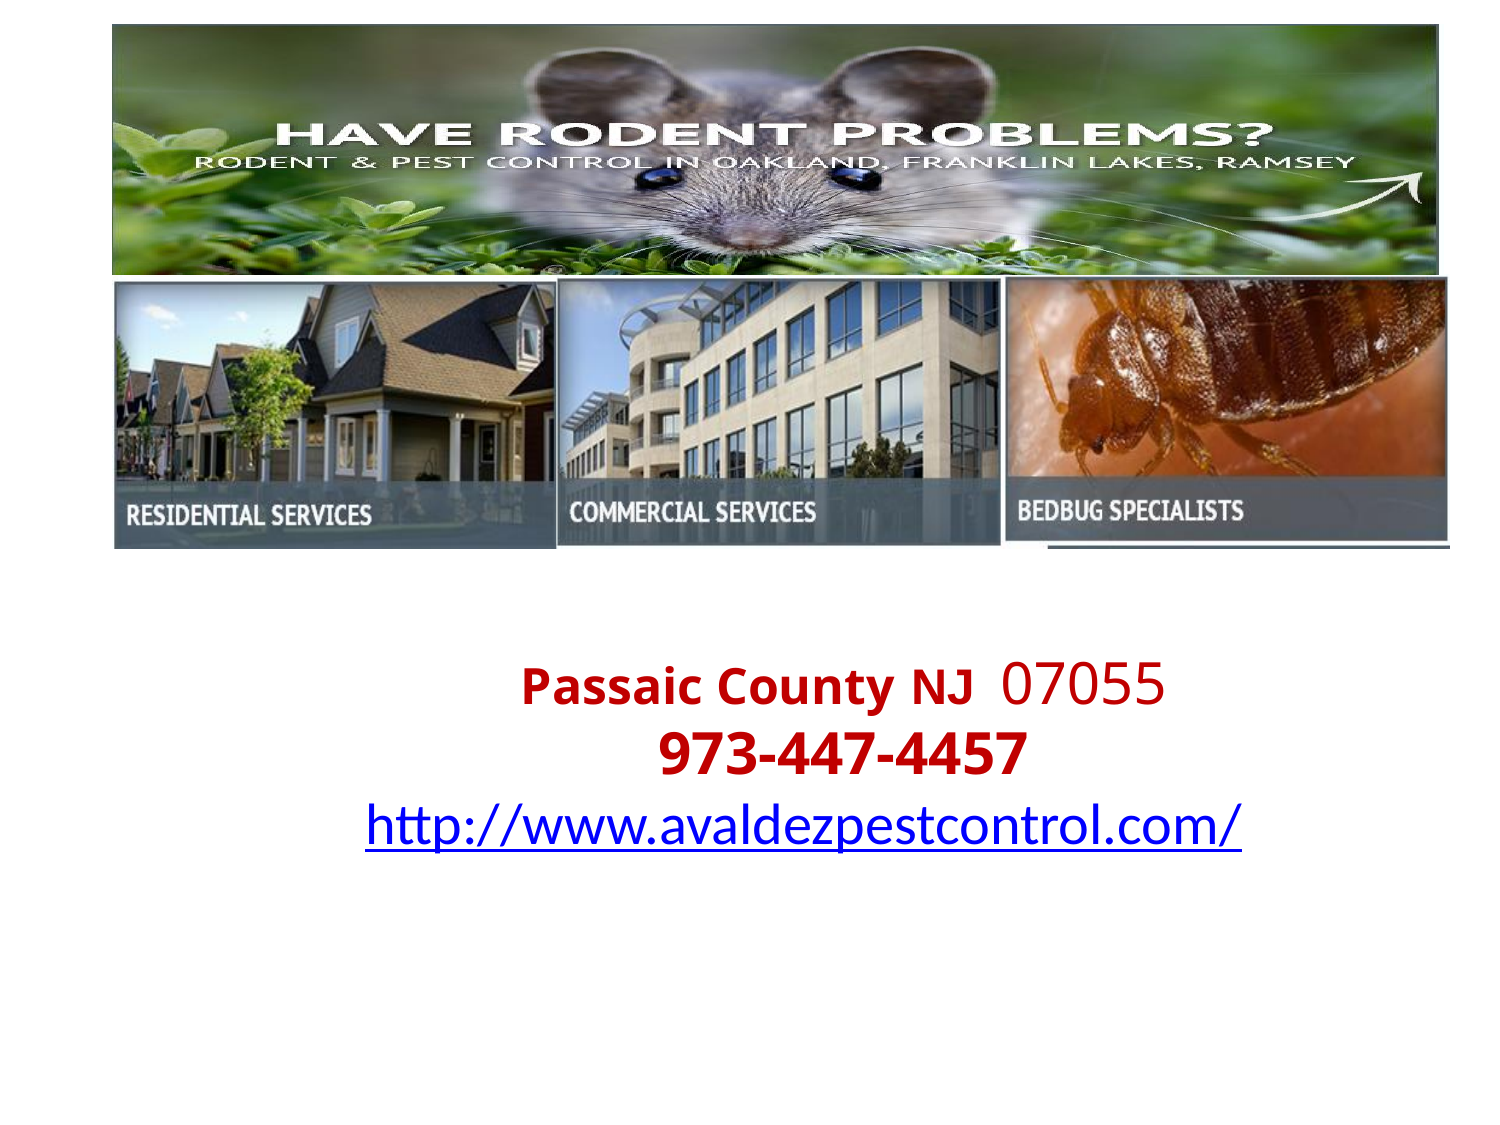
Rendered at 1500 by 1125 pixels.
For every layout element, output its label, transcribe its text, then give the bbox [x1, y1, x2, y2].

picture [112, 24, 1451, 549]
text_box Passaic County NJ 07055 973-447-4457 http://www.avaldezpestcontrol.com/ [349, 638, 1338, 934]
